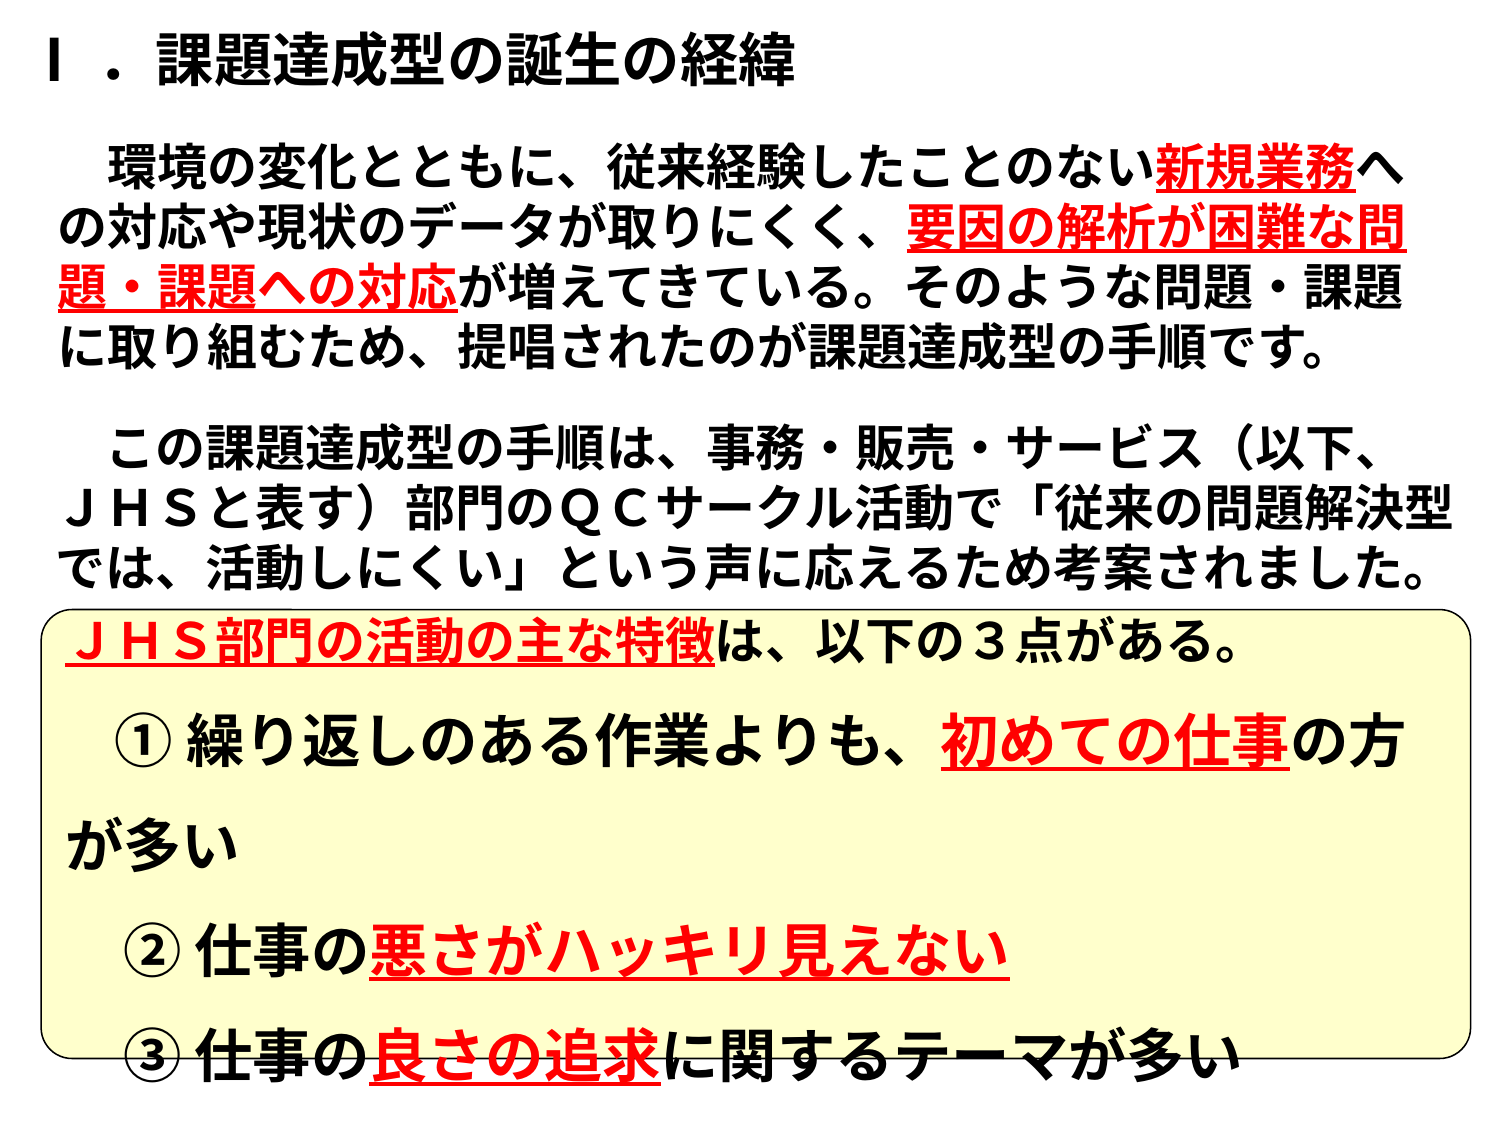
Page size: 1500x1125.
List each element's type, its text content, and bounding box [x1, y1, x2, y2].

text_box ＪＨＳ部門の活動の主な特徴は、以下の３点がある。 ① 繰り返しのある作業よりも、初めての仕事の方が多い ② 仕事の悪さがハッキリ見えない ③ 仕事の良さの追求に関するテーマが多い [41, 609, 1471, 1059]
text_box Ⅰ．課題達成型の誕生の経緯 [10, 15, 951, 101]
text_box この課題達成型の手順は、事務・販売・サービス（以下、ＪＨＳと表す）部門のＱＣサークル活動で「従来の問題解決型では、活動しにくい」という声に応えるため考案されました。 [41, 408, 1471, 604]
text_box 環境の変化とともに、従来経験したことのない新規業務への対応や現状のデータが取りにくく、要因の解析が困難な問題・課題への対応が増えてきている。そのような問題・課題に取り組むため、提唱されたのが課題達成型の手順です。 [42, 127, 1459, 383]
